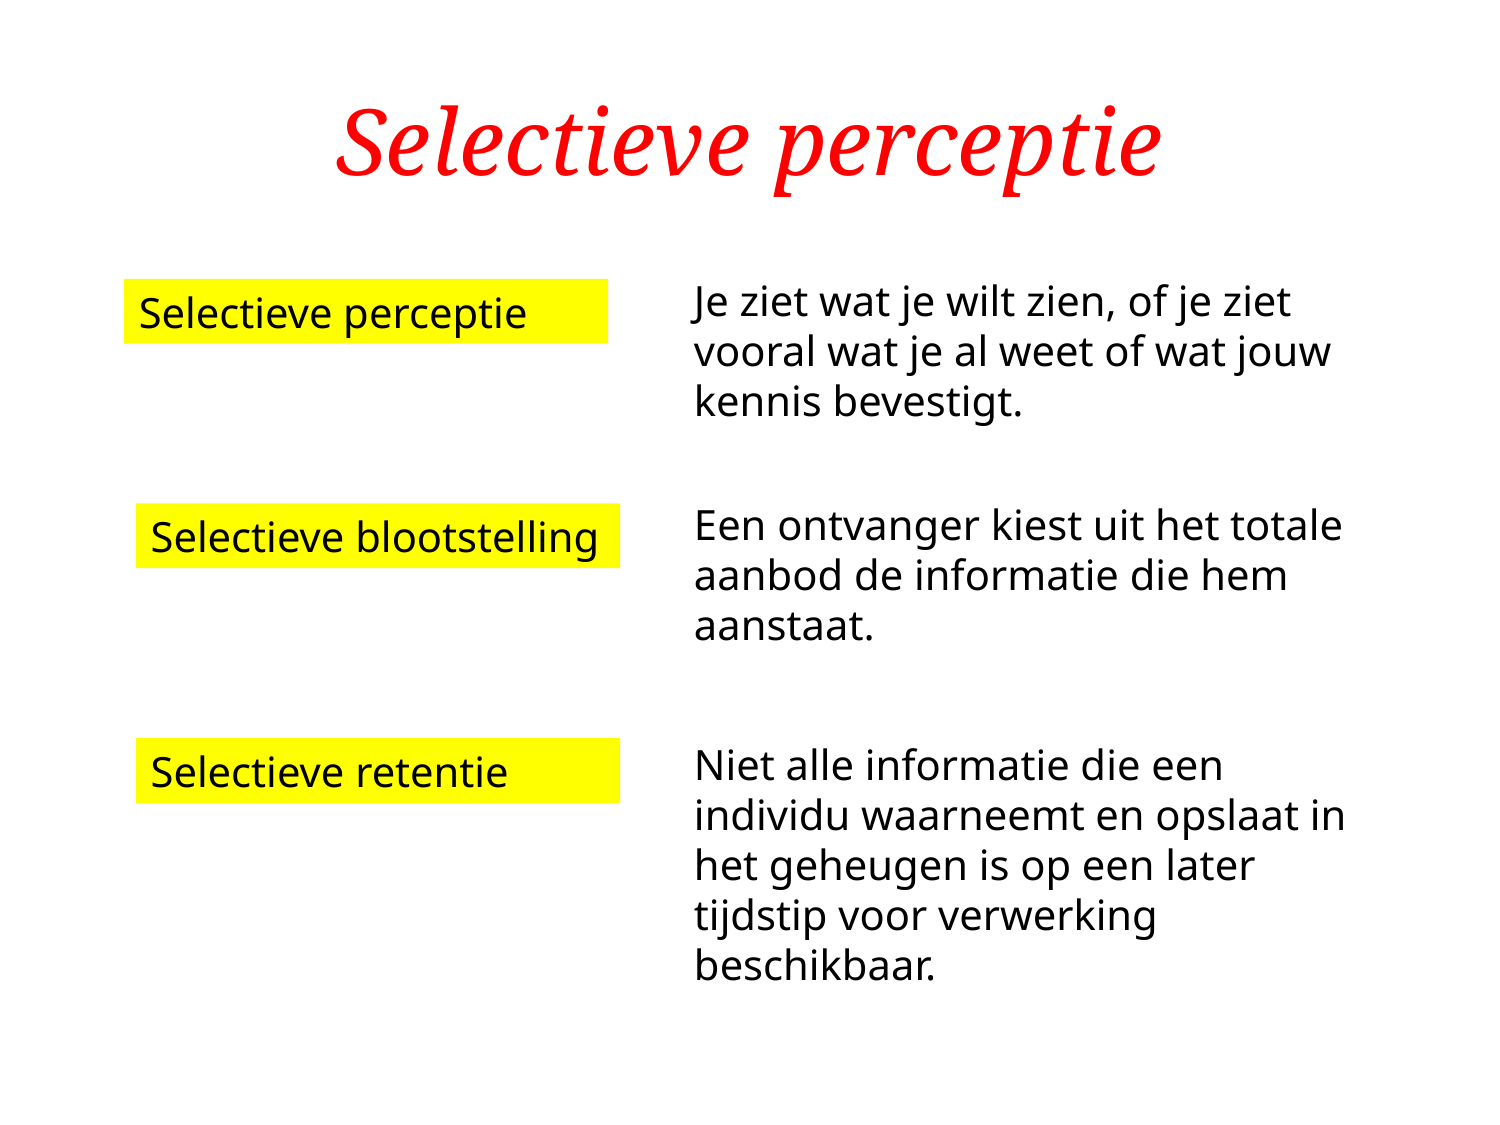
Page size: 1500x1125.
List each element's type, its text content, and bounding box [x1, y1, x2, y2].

text_box Een ontvanger kiest uit het totale aanbod de informatie die hem aanstaat. [679, 491, 1376, 657]
title Selectieve perceptie [75, 45, 1425, 233]
text_box Je ziet wat je wilt zien, of je ziet vooral wat je al weet of wat jouw kennis bevestigt. [679, 267, 1376, 432]
text_box Selectieve blootstelling [135, 503, 621, 569]
text_box Niet alle informatie die een individu waarneemt en opslaat in het geheugen is op een later tijdstip voor verwerking beschikbaar. [679, 731, 1376, 997]
text_box Selectieve retentie [135, 738, 621, 803]
text_box Selectieve perceptie [123, 278, 609, 344]
